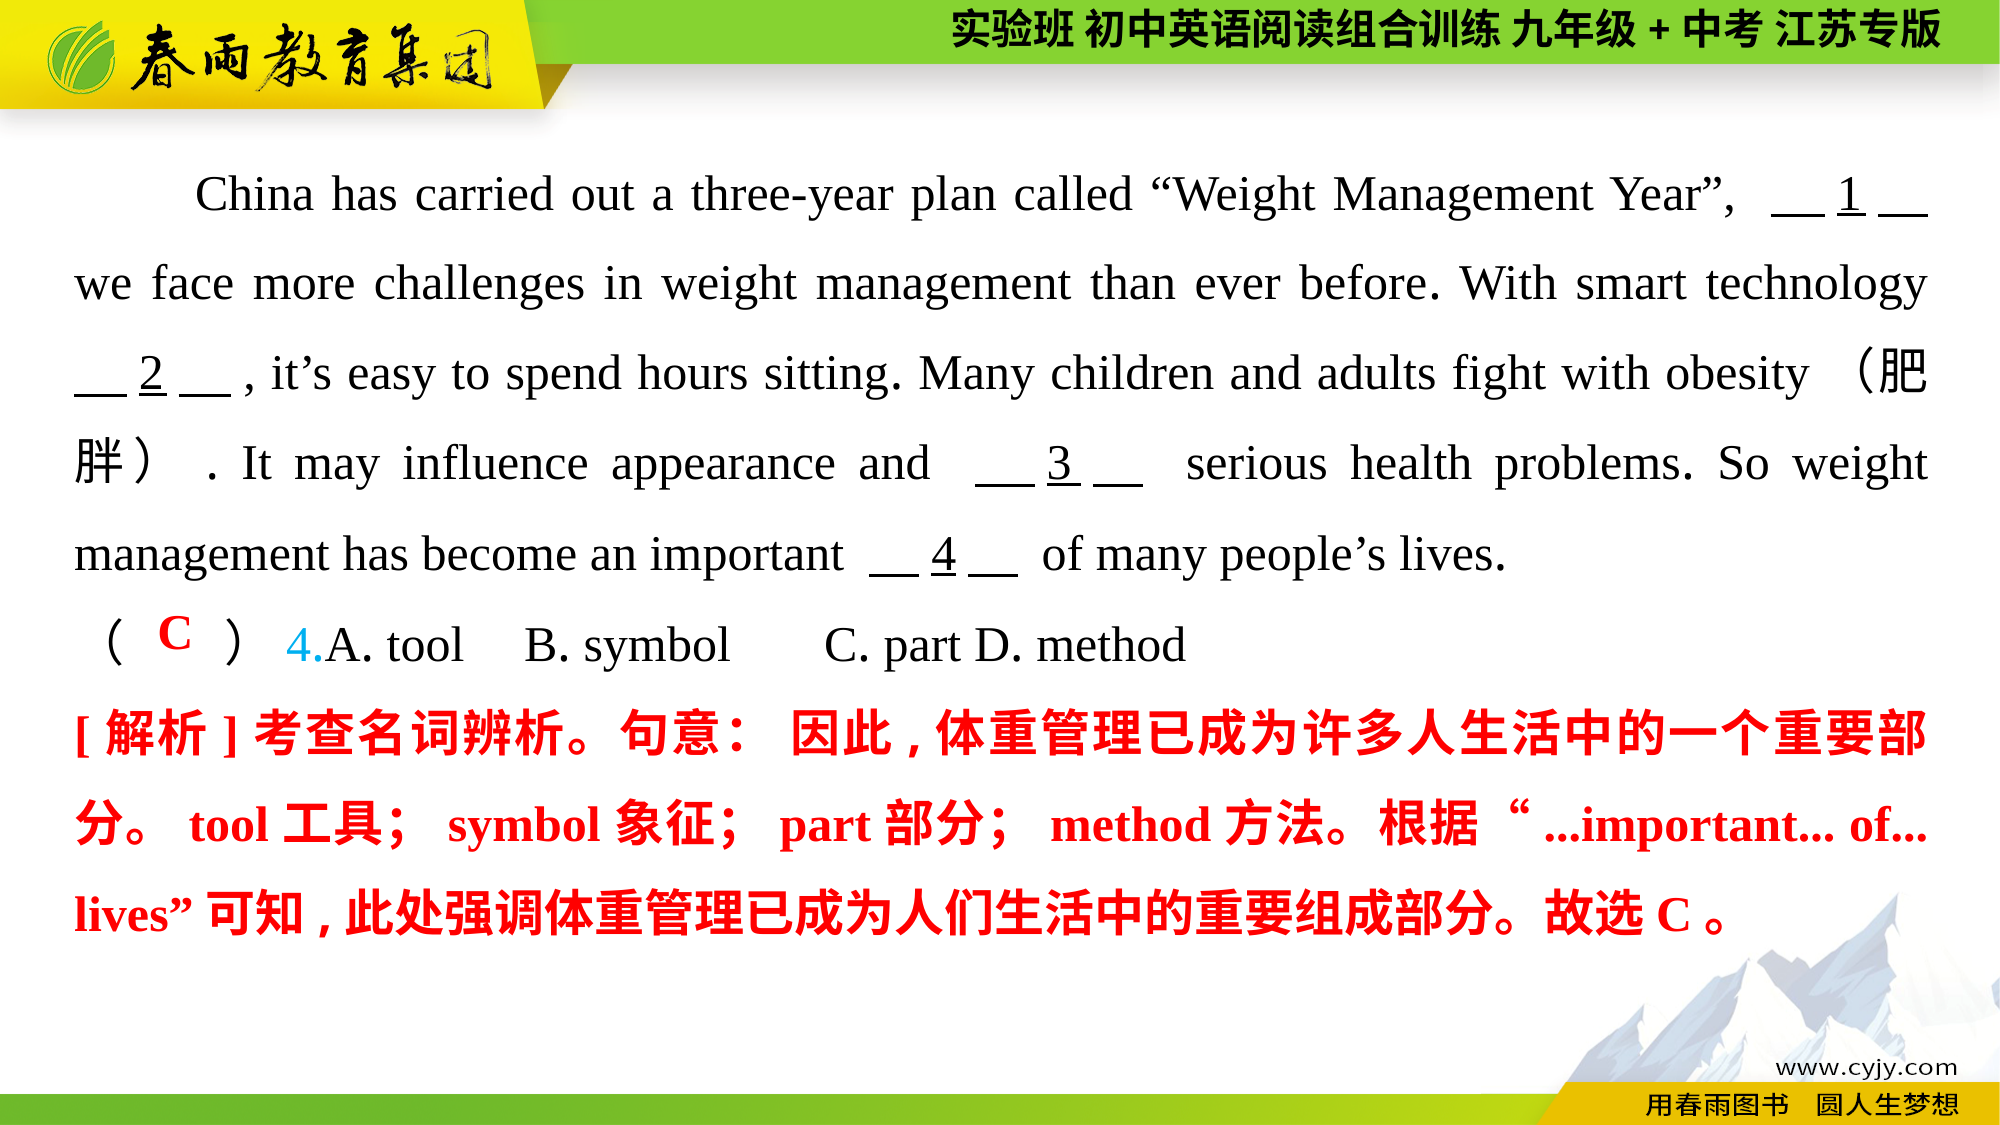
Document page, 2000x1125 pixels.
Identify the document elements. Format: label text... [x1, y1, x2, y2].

text_box C [142, 591, 209, 664]
text_box （ ）4.A. tool B. symbol C. part D. method [59, 574, 1944, 664]
text_box [解析]考查名词辨析。句意： 因此,体重管理已成为许多人生活中的一个重要部分。tool工具；symbol象征；part部分；method方法。根据“...important... of... lives”可知,此处强调体重管理已成为人们生活中的重要组成部分。故选C。 [59, 664, 1944, 950]
list China has carried out a three-year plan called “Weight Management Year”, 1 we face more challenges in weight management than ever before. With smart technology 2 , it’s easy to spend hours sitting. Many children and adults fight with obesity（肥胖）. It may influence appearance and 3 serious health problems. So weight management has become an important 4 of many people’s lives. [59, 122, 1944, 574]
picture [0, 0, 2000, 1125]
